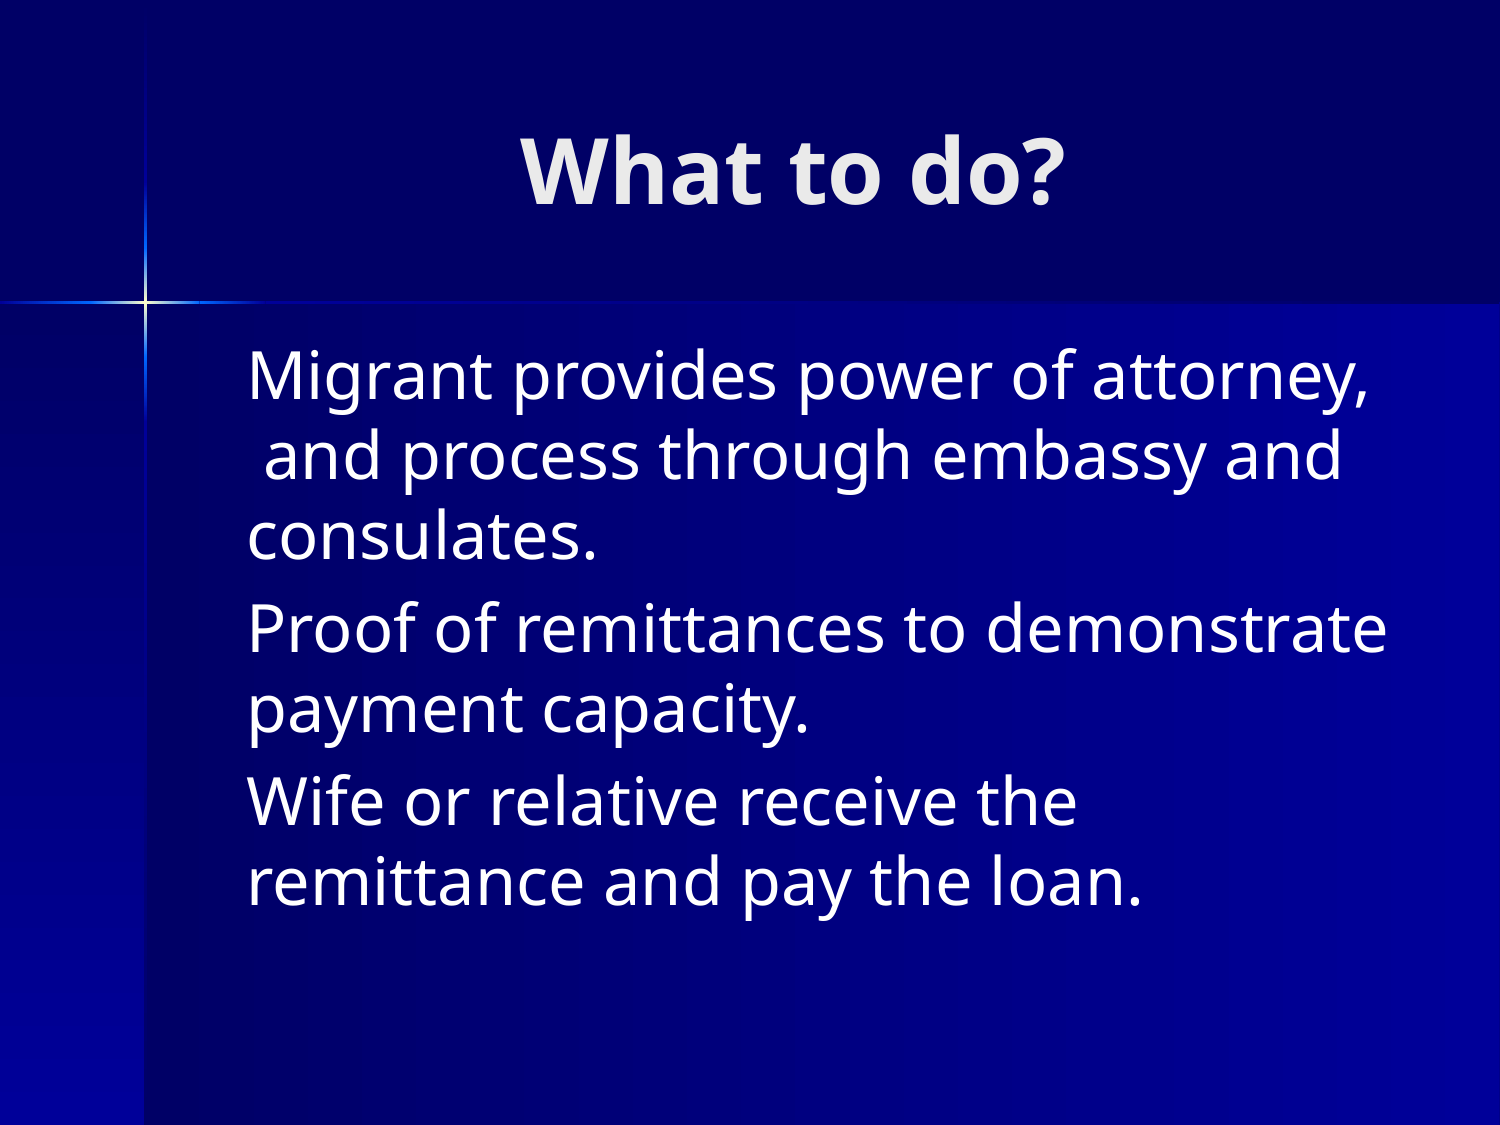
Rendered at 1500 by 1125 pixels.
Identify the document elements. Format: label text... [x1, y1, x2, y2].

title What to do? [174, 49, 1413, 286]
list Migrant provides power of attorney, and process through embassy and consulates. Proof of remittances to demonstrate payment capacity. Wife or relative receive the remittance and pay the loan. [174, 324, 1413, 1001]
